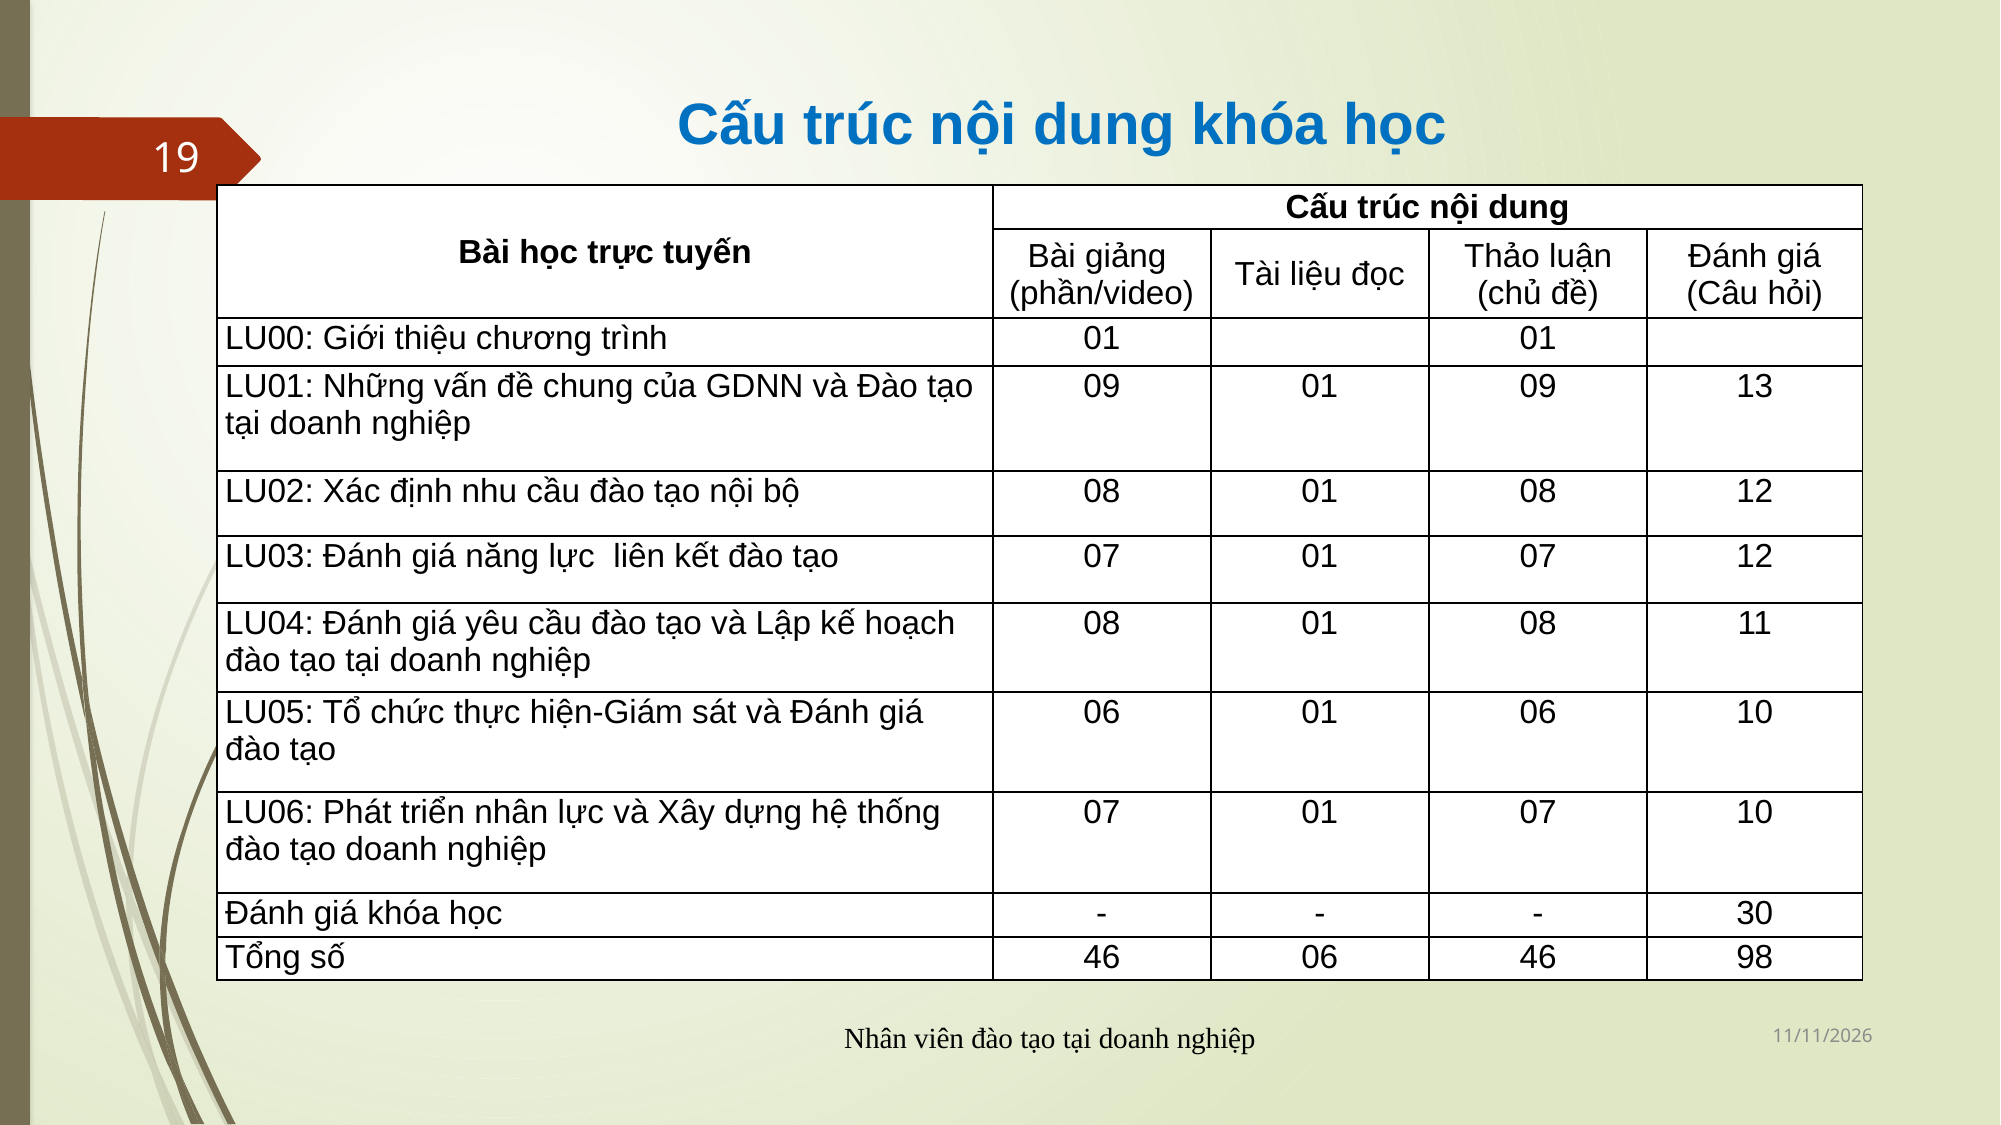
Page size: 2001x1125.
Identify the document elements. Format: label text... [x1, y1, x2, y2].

table_cell 13 [1648, 367, 1862, 470]
slide_number 19 [87, 129, 216, 190]
table_cell - [994, 894, 1210, 936]
table_cell 01 [1212, 793, 1428, 892]
table_cell LU03: Đánh giá năng lực liên kết đào tạo [218, 537, 992, 602]
table_cell LU04: Đánh giá yêu cầu đào tạo và Lập kế hoạch đào tạo tại doanh nghiệp [218, 604, 992, 691]
table_cell 06 [1430, 693, 1646, 791]
table_cell 12 [1648, 472, 1862, 535]
table_cell 08 [994, 604, 1210, 691]
table_cell 01 [1212, 537, 1428, 602]
table_cell 06 [994, 693, 1210, 791]
table_cell 10 [1648, 793, 1862, 892]
table_cell Bài giảng (phần/video) [994, 230, 1210, 317]
table_cell [1212, 319, 1428, 365]
table_cell 46 [994, 938, 1210, 979]
table_cell 07 [1430, 537, 1646, 602]
table_cell 11 [1648, 604, 1862, 691]
table_cell 12 [1648, 537, 1862, 602]
table_cell 01 [994, 319, 1210, 365]
table_cell LU06: Phát triển nhân lực và Xây dựng hệ thống đào tạo doanh nghiệp [218, 793, 992, 892]
table_cell 01 [1212, 693, 1428, 791]
table_cell 10 [1648, 693, 1862, 791]
table_cell Đánh giá khóa học [218, 894, 992, 936]
table_cell 01 [1212, 367, 1428, 470]
table_cell Tổng số [218, 938, 992, 979]
table_cell 09 [994, 367, 1210, 470]
table_cell LU05: Tổ chức thực hiện-Giám sát và Đánh giá đào tạo [218, 693, 992, 791]
table_header Bài học trực tuyến [218, 186, 992, 317]
table_cell - [1212, 894, 1428, 936]
footer Nhân viên đào tạo tại doanh nghiệp [424, 1006, 1675, 1067]
table_cell 07 [1430, 793, 1646, 892]
table_cell 08 [994, 472, 1210, 535]
table_cell 98 [1648, 938, 1862, 979]
table_cell LU02: Xác định nhu cầu đào tạo nội bộ [218, 472, 992, 535]
table_cell LU00: Giới thiệu chương trình [218, 319, 992, 365]
table_cell 06 [1212, 938, 1428, 979]
text_box Cấu trúc nội dung khóa học [662, 79, 1658, 164]
table_cell 08 [1430, 472, 1646, 535]
table_cell 01 [1430, 319, 1646, 365]
table_cell Đánh giá (Câu hỏi) [1648, 230, 1862, 317]
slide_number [1699, 1005, 1888, 1067]
table_cell LU01: Những vấn đề chung của GDNN và Đào tạo tại doanh nghiệp [218, 367, 992, 470]
table_cell 07 [994, 537, 1210, 602]
table_cell 30 [1648, 894, 1862, 936]
table_cell 09 [1430, 367, 1646, 470]
table_cell 07 [994, 793, 1210, 892]
table_cell 46 [1430, 938, 1646, 979]
table_cell 08 [1430, 604, 1646, 691]
table_cell 01 [1212, 472, 1428, 535]
table_cell [1648, 319, 1862, 365]
table_cell Tài liệu đọc [1212, 230, 1428, 317]
table_header Cấu trúc nội dung [994, 186, 1862, 228]
table_cell - [1430, 894, 1646, 936]
table_cell Thảo luận (chủ đề) [1430, 230, 1646, 317]
table_cell 01 [1212, 604, 1428, 691]
